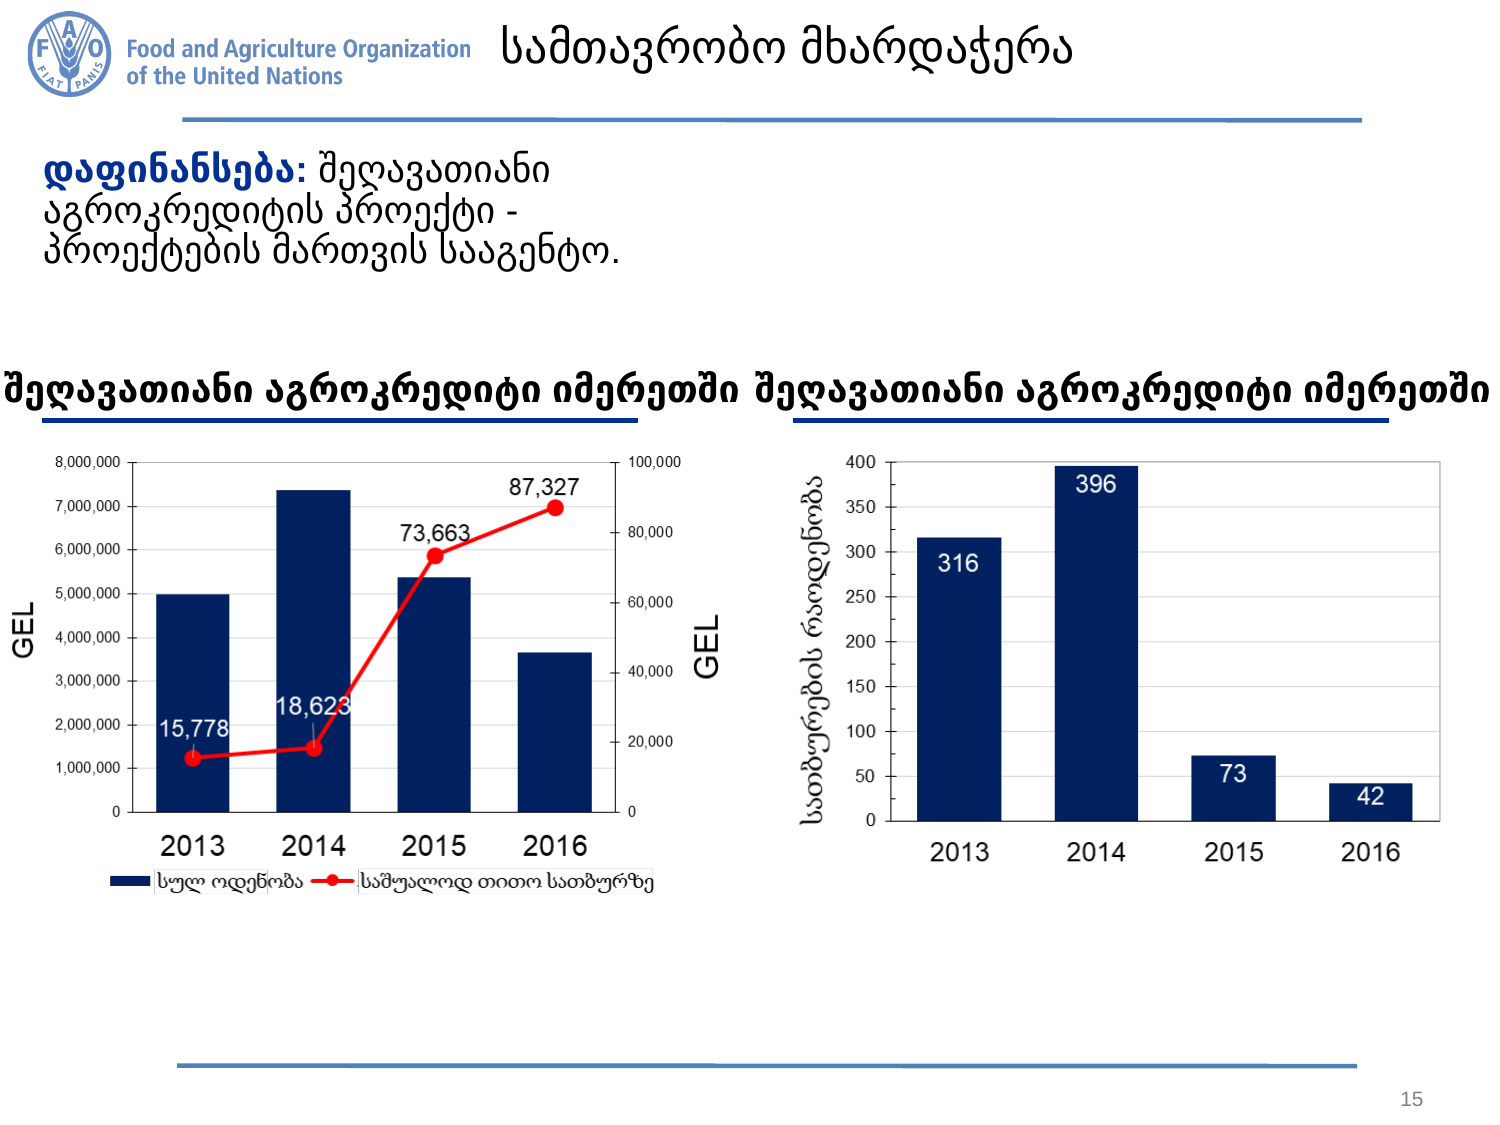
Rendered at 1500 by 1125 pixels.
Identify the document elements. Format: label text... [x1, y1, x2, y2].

text_box შეღავათიანი აგროკრედიტი იმერეთში [740, 357, 1500, 418]
picture [0, 422, 744, 913]
text_box შეღავათიანი აგროკრედიტი იმერეთში [0, 357, 740, 418]
picture [27, 11, 470, 97]
slide_number 15 [1286, 1068, 1439, 1125]
title სამთავრობო მხარდაჭერა [485, 0, 1477, 97]
list დაფინანსება: შეღავათიანი აგროკრედიტის პროექტი - პროექტების მართვის სააგენტო. [27, 418, 746, 1108]
list დაფინანსება: შეღავათიანი აგროკრედიტის პროექტი - პროექტების მართვის სააგენტო. [27, 142, 746, 357]
picture [758, 420, 1468, 887]
